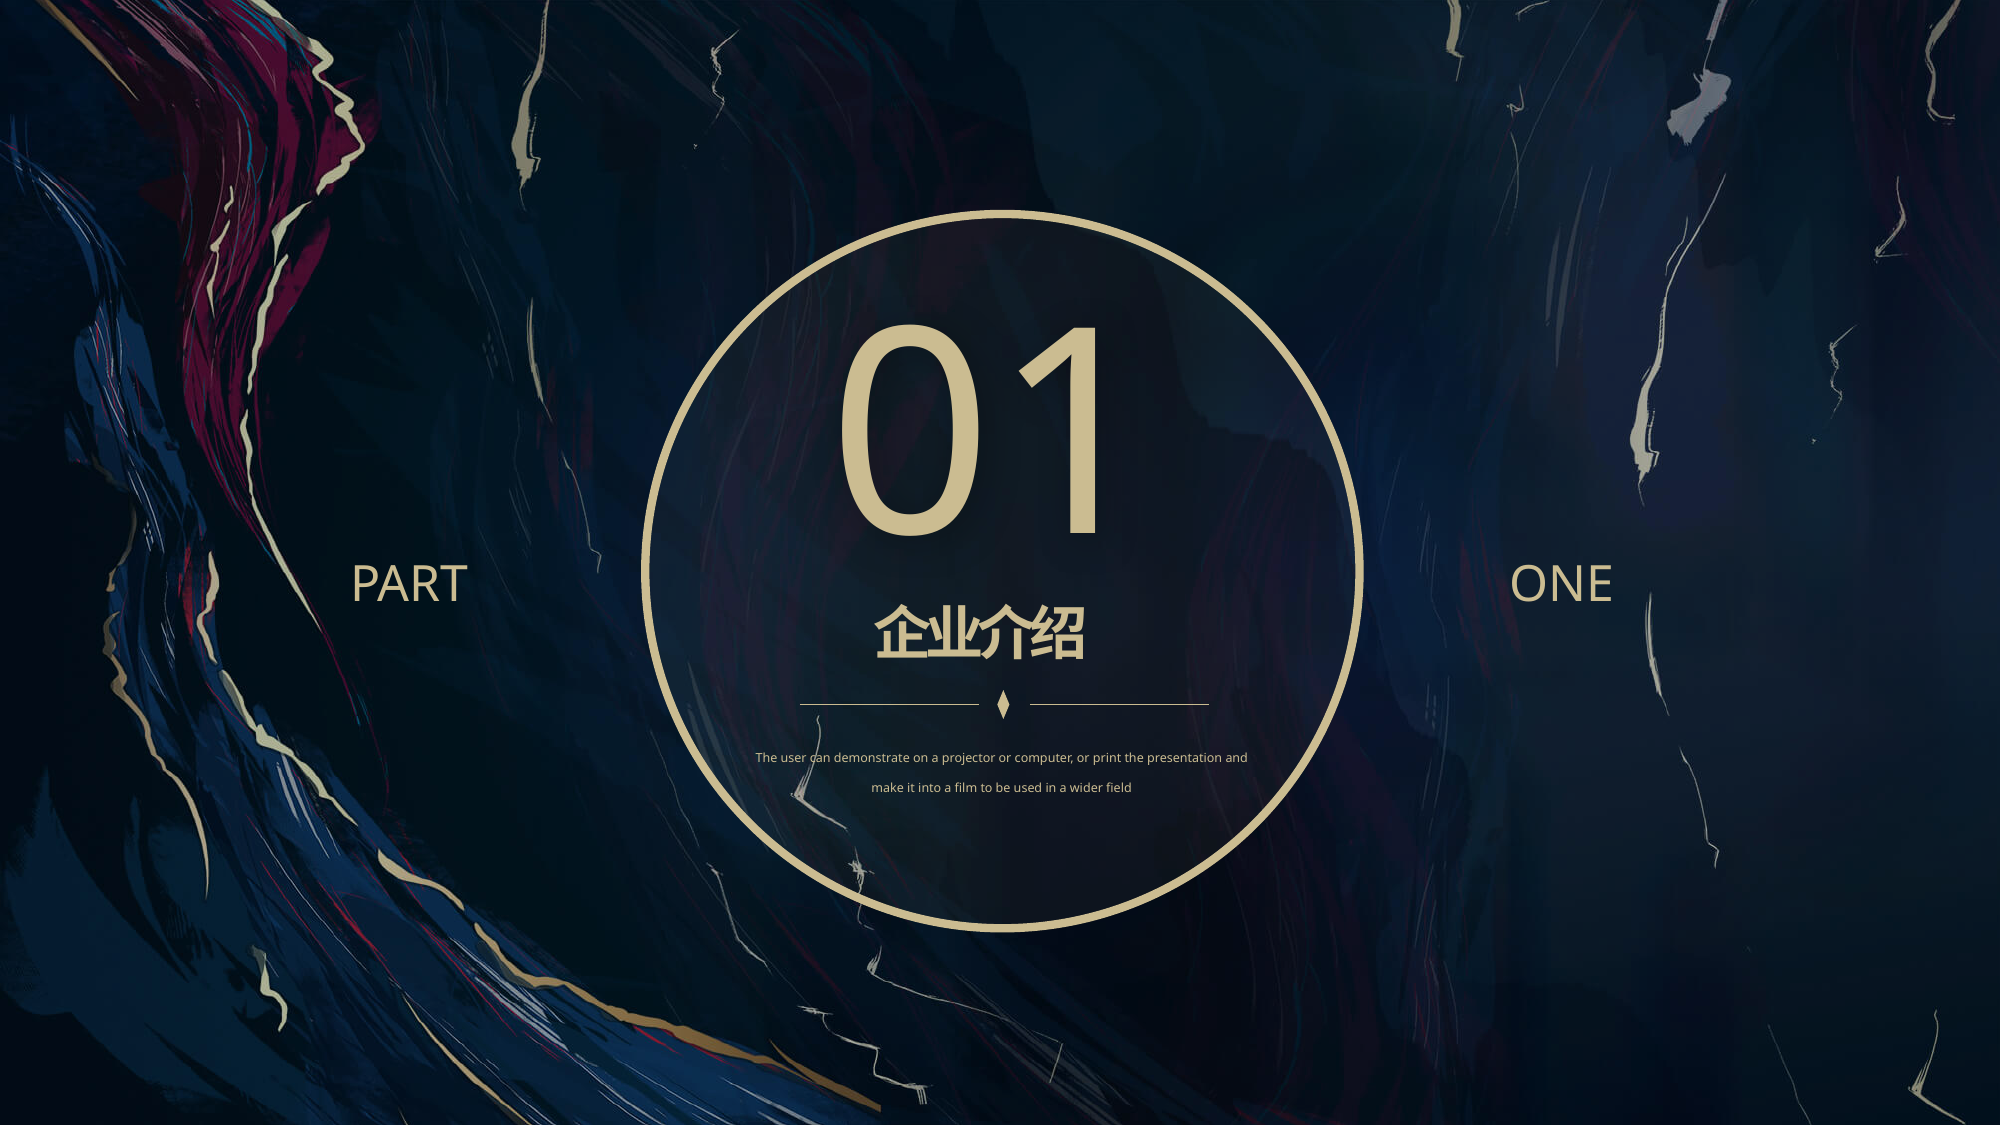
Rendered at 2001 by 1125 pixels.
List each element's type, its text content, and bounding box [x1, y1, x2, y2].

text_box [926, 212, 1078, 221]
text_box [644, 275, 1361, 930]
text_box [800, 689, 1210, 720]
text_box The user can demonstrate on a projector or computer, or print the presentation and make it into a film to be used in a wider field [729, 727, 1274, 803]
text_box [0, 0, 2000, 1125]
text_box ONE [1494, 543, 1681, 619]
text_box 企业介绍 [859, 589, 1138, 674]
text_box PART [335, 543, 522, 619]
text_box 01 [813, 238, 1173, 599]
